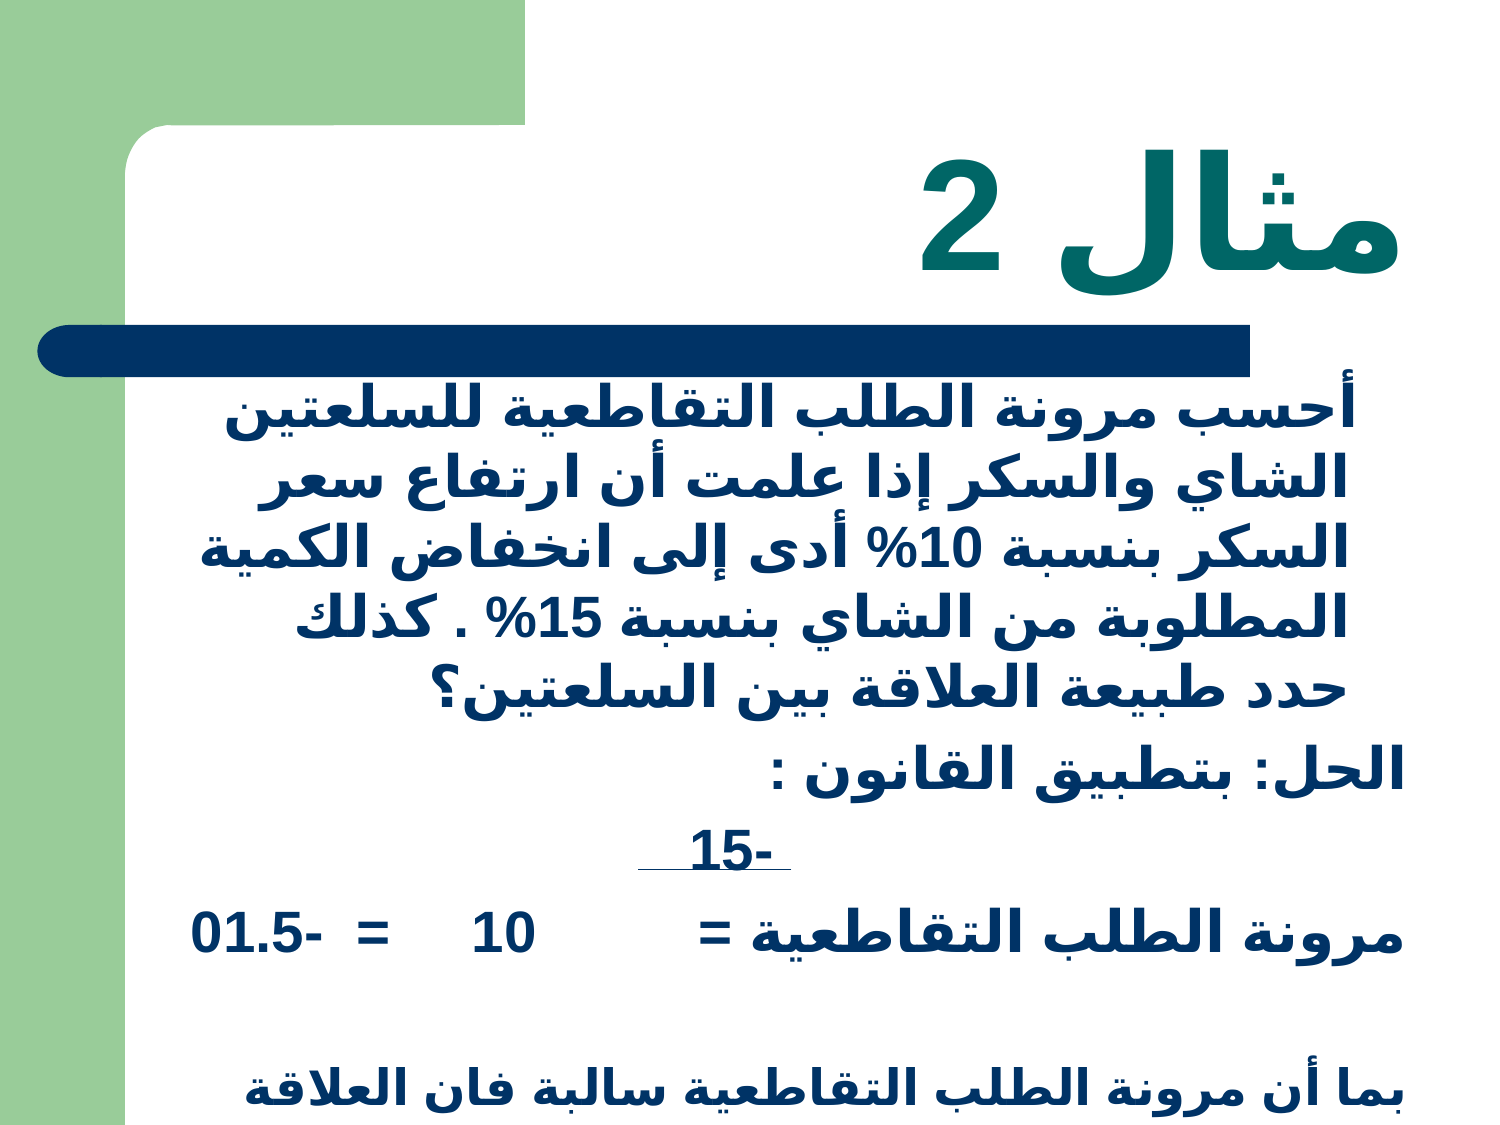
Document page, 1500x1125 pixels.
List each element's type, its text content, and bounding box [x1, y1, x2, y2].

title مثال 2 [125, 125, 1425, 313]
list أحسب مرونة الطلب التقاطعية للسلعتين الشاي والسكر إذا علمت أن ارتفاع سعر السكر بنسبة 10% أدى إلى انخفاض الكمية المطلوبة من الشاي بنسبة 15% . كذلك حدد طبيعة العلاقة بين السلعتين؟ الحل: بتطبيق القانون : -15 مرونة الطلب التقاطعية = 10 = -01.5 بما أن مرونة الطلب التقاطعية سالبة فان العلاقة بين السلعتين تكاملية او السلعتين متكاملتين. [160, 361, 1423, 1106]
